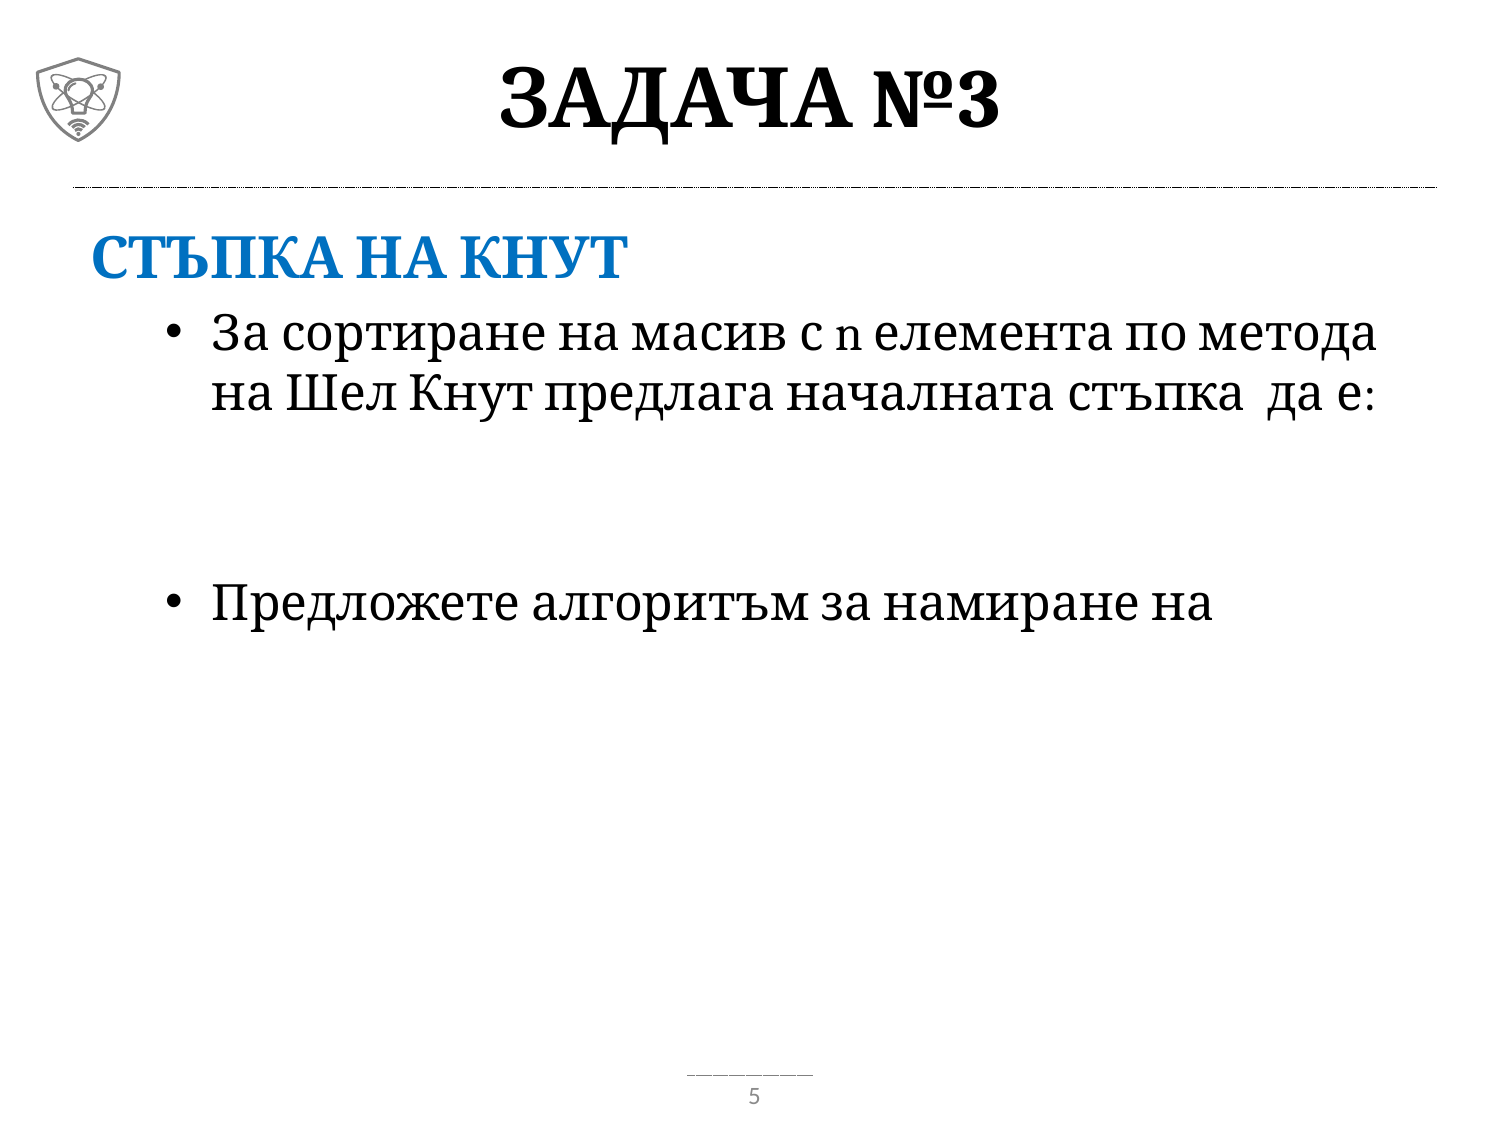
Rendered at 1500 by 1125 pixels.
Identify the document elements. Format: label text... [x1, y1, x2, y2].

slide_number 5 [579, 1065, 930, 1125]
title Задача №3 [0, 0, 1500, 188]
